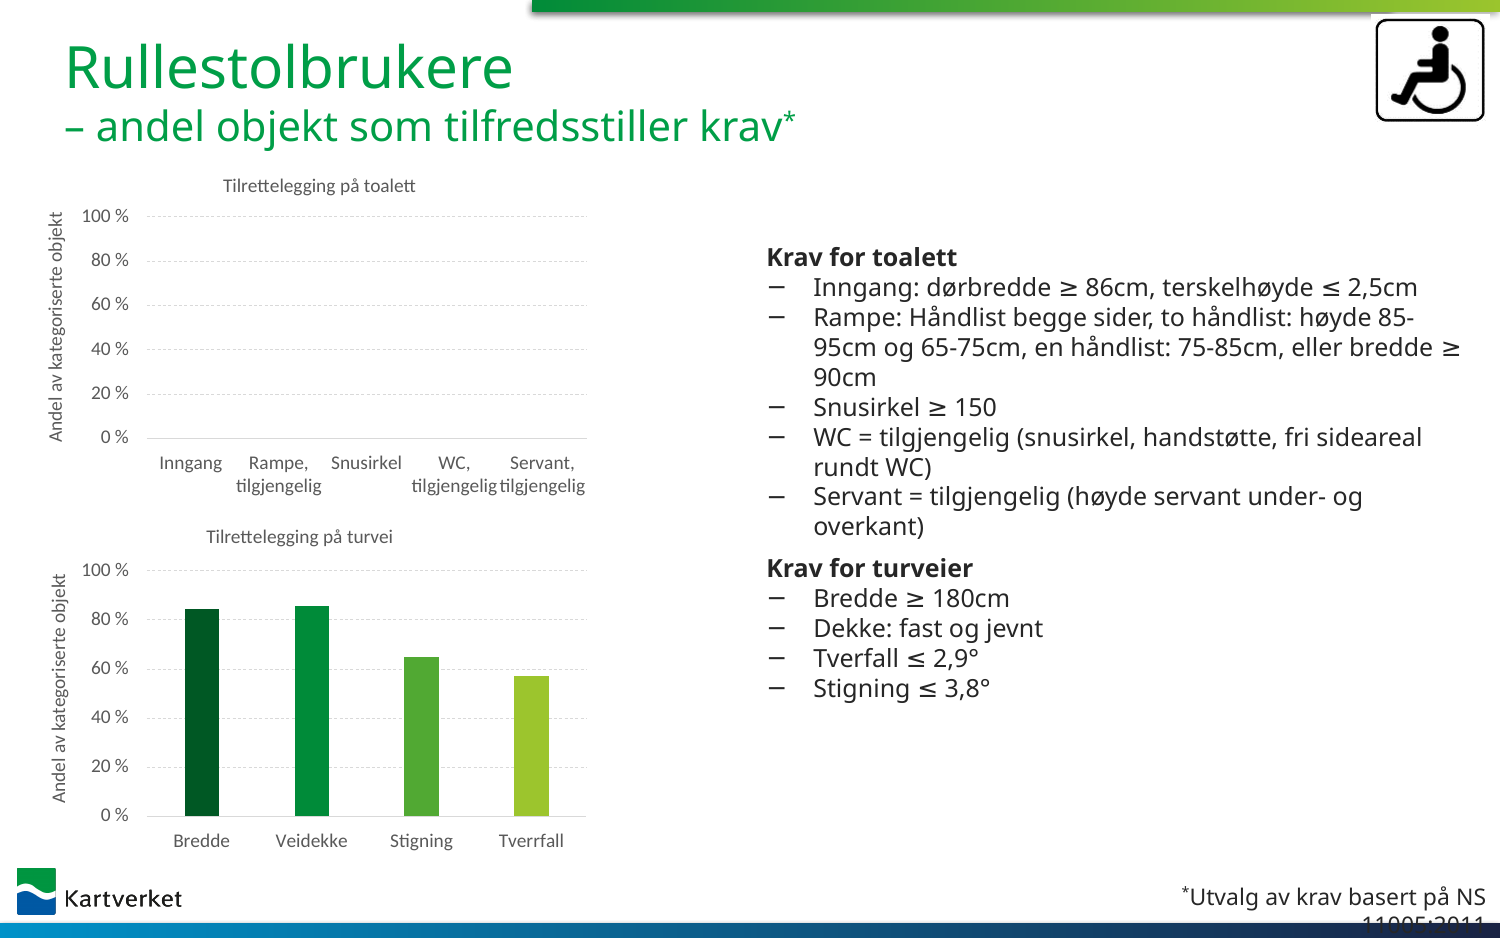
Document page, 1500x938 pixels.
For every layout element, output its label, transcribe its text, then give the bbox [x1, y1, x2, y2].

text_box Krav for toalett Inngang: dørbredde ≥ 86cm, terskelhøyde ≤ 2,5cm Rampe: Håndlist begge sider, to håndlist: høyde 85-95cm og 65-75cm, en håndlist: 75-85cm, eller bredde ≥ 90cm Snusirkel ≥ 150 WC = tilgjengelig (snusirkel, handstøtte, fri sideareal rundt WC) Servant = tilgjengelig (høyde servant under- og overkant) [751, 234, 1483, 545]
picture [1371, 13, 1491, 127]
text_box *Utvalg av krav basert på NS 11005:2011 [1068, 873, 1500, 938]
picture [41, 520, 598, 859]
picture [41, 166, 598, 505]
text_box Rullestolbrukere – andel objekt som tilfredsstiller krav* [49, 14, 1431, 158]
text_box Krav for turveier Bredde ≥ 180cm Dekke: fast og jevnt Tverfall ≤ 2,9° Stigning ≤ 3,8° [751, 545, 1483, 710]
